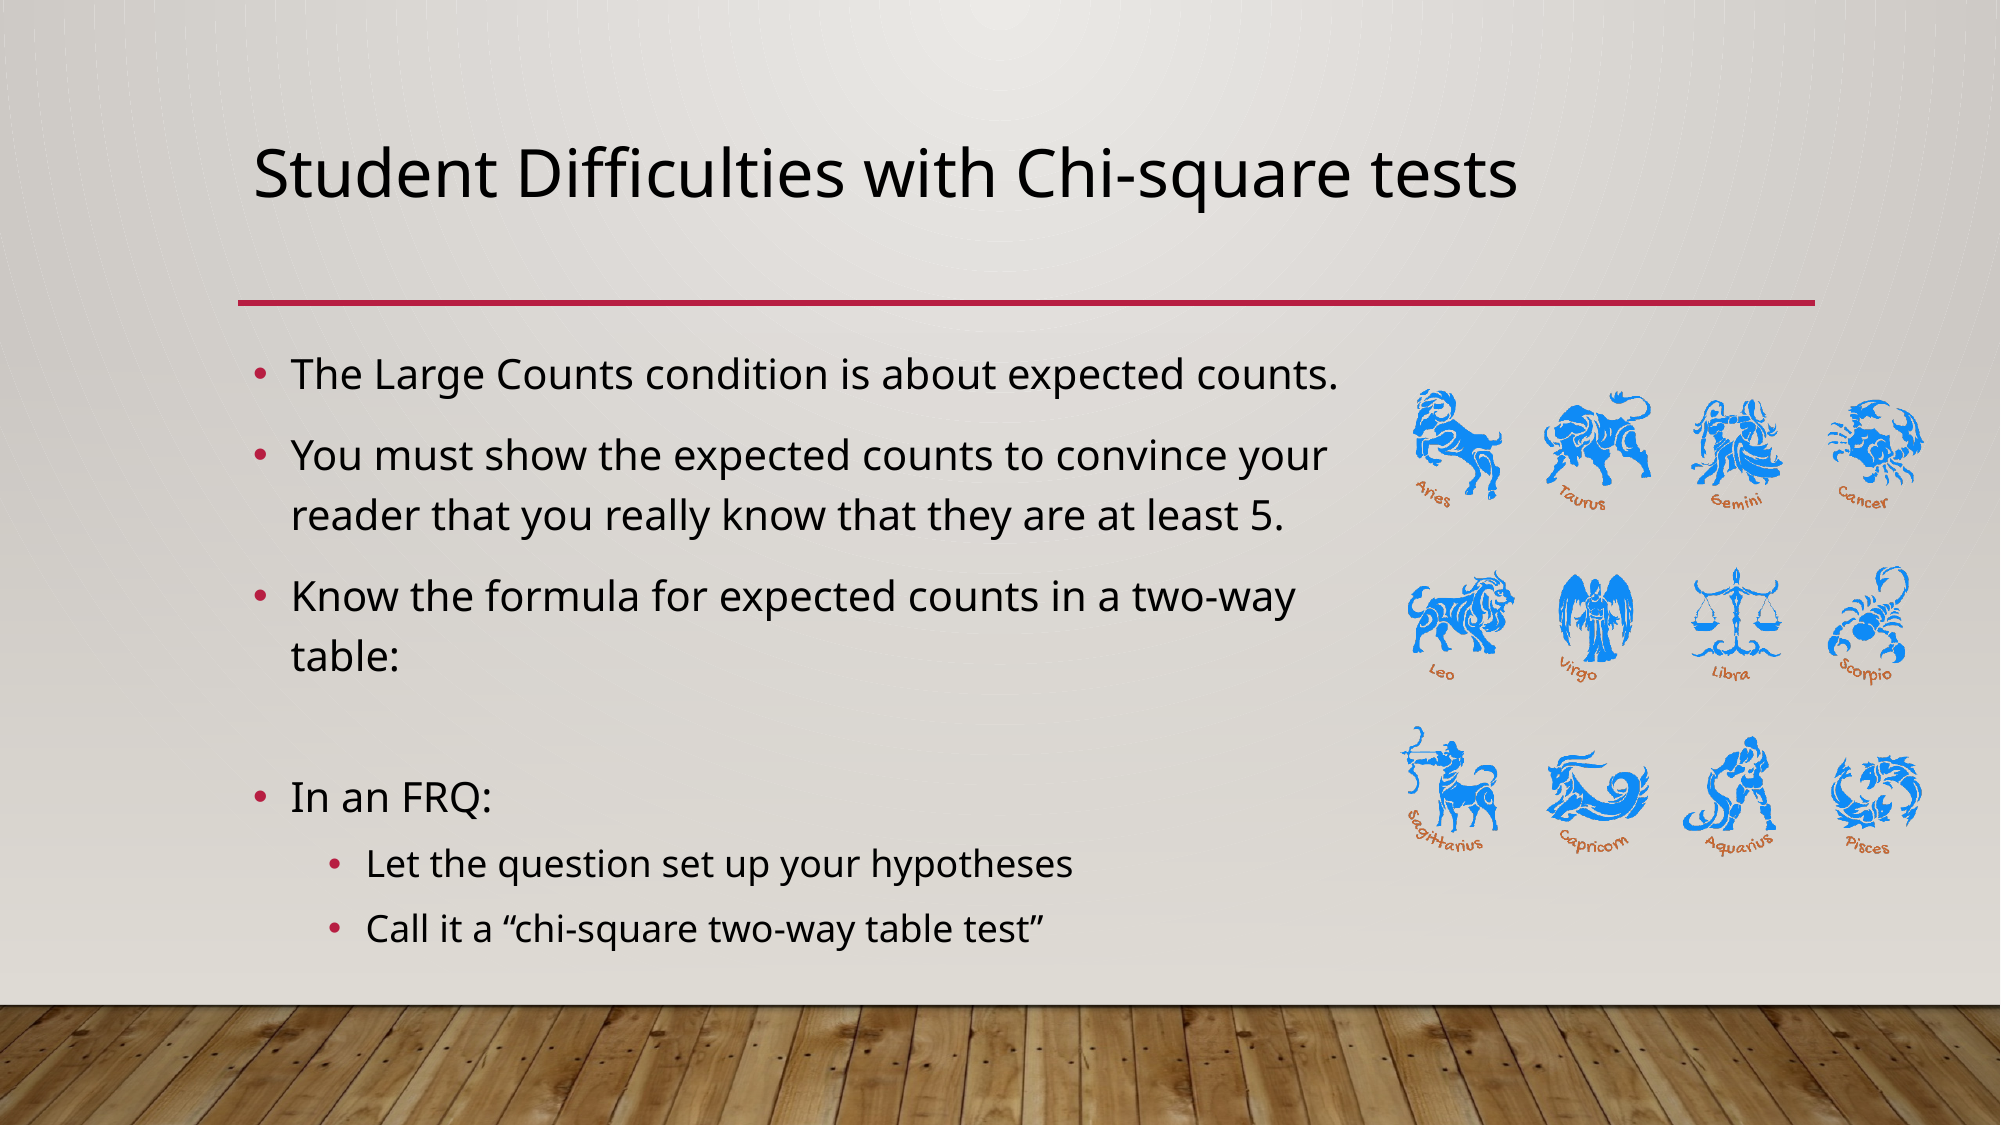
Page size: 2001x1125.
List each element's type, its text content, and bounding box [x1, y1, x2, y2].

picture [1385, 376, 1939, 870]
picture [0, 1005, 2000, 1125]
title Student Difficulties with Chi-square tests [238, 131, 1814, 305]
